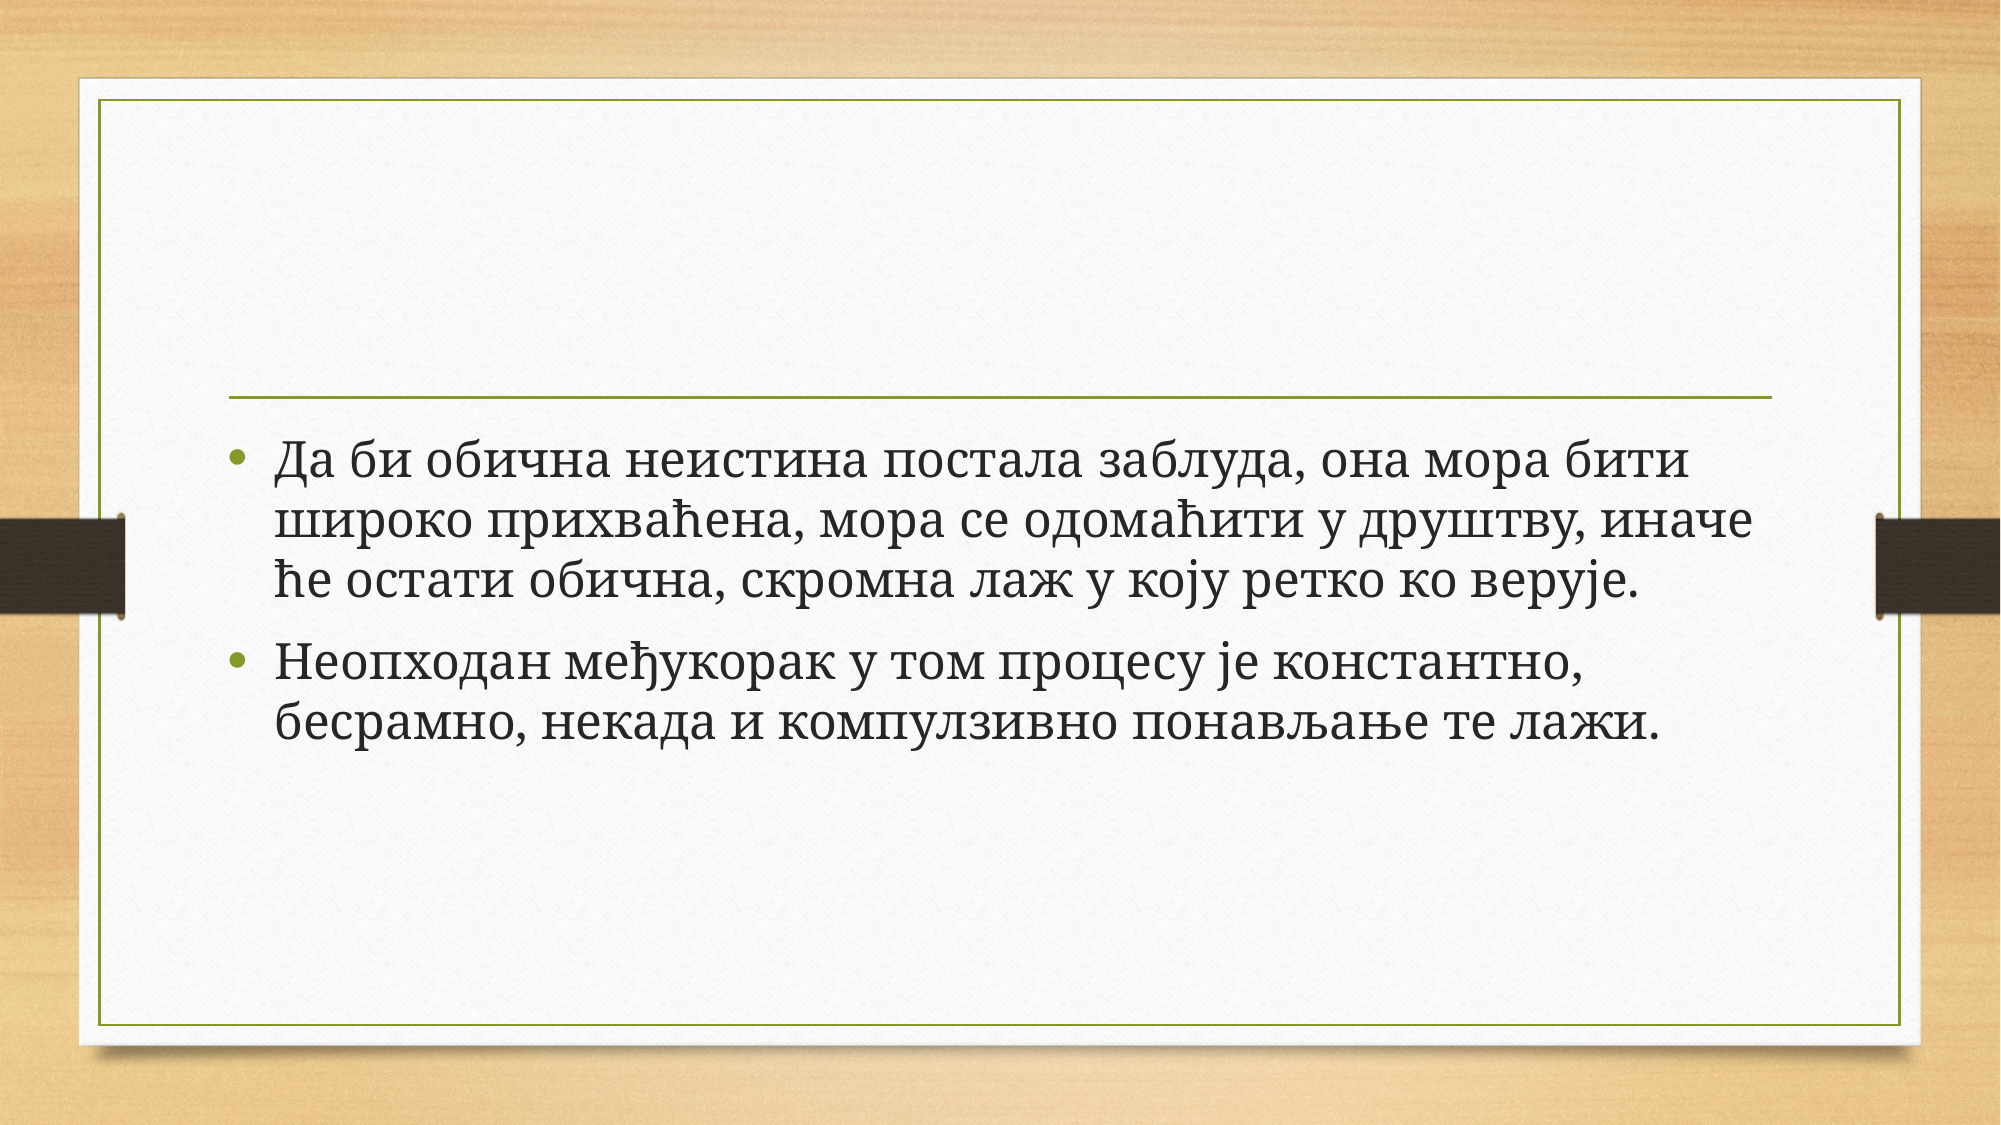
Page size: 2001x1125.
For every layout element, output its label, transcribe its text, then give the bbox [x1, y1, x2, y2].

list Да би обична неистина постала заблуда, она мора бити широко прихваћена, мора се одомаћити у друштву, иначе ће остати обична, скромна лаж у коју ретко ко верује. Неопходан међукорак у том процесу је константно, бесрамно, некада и компулзивно понављање те лажи. [212, 419, 1788, 964]
picture [0, 0, 2001, 1125]
